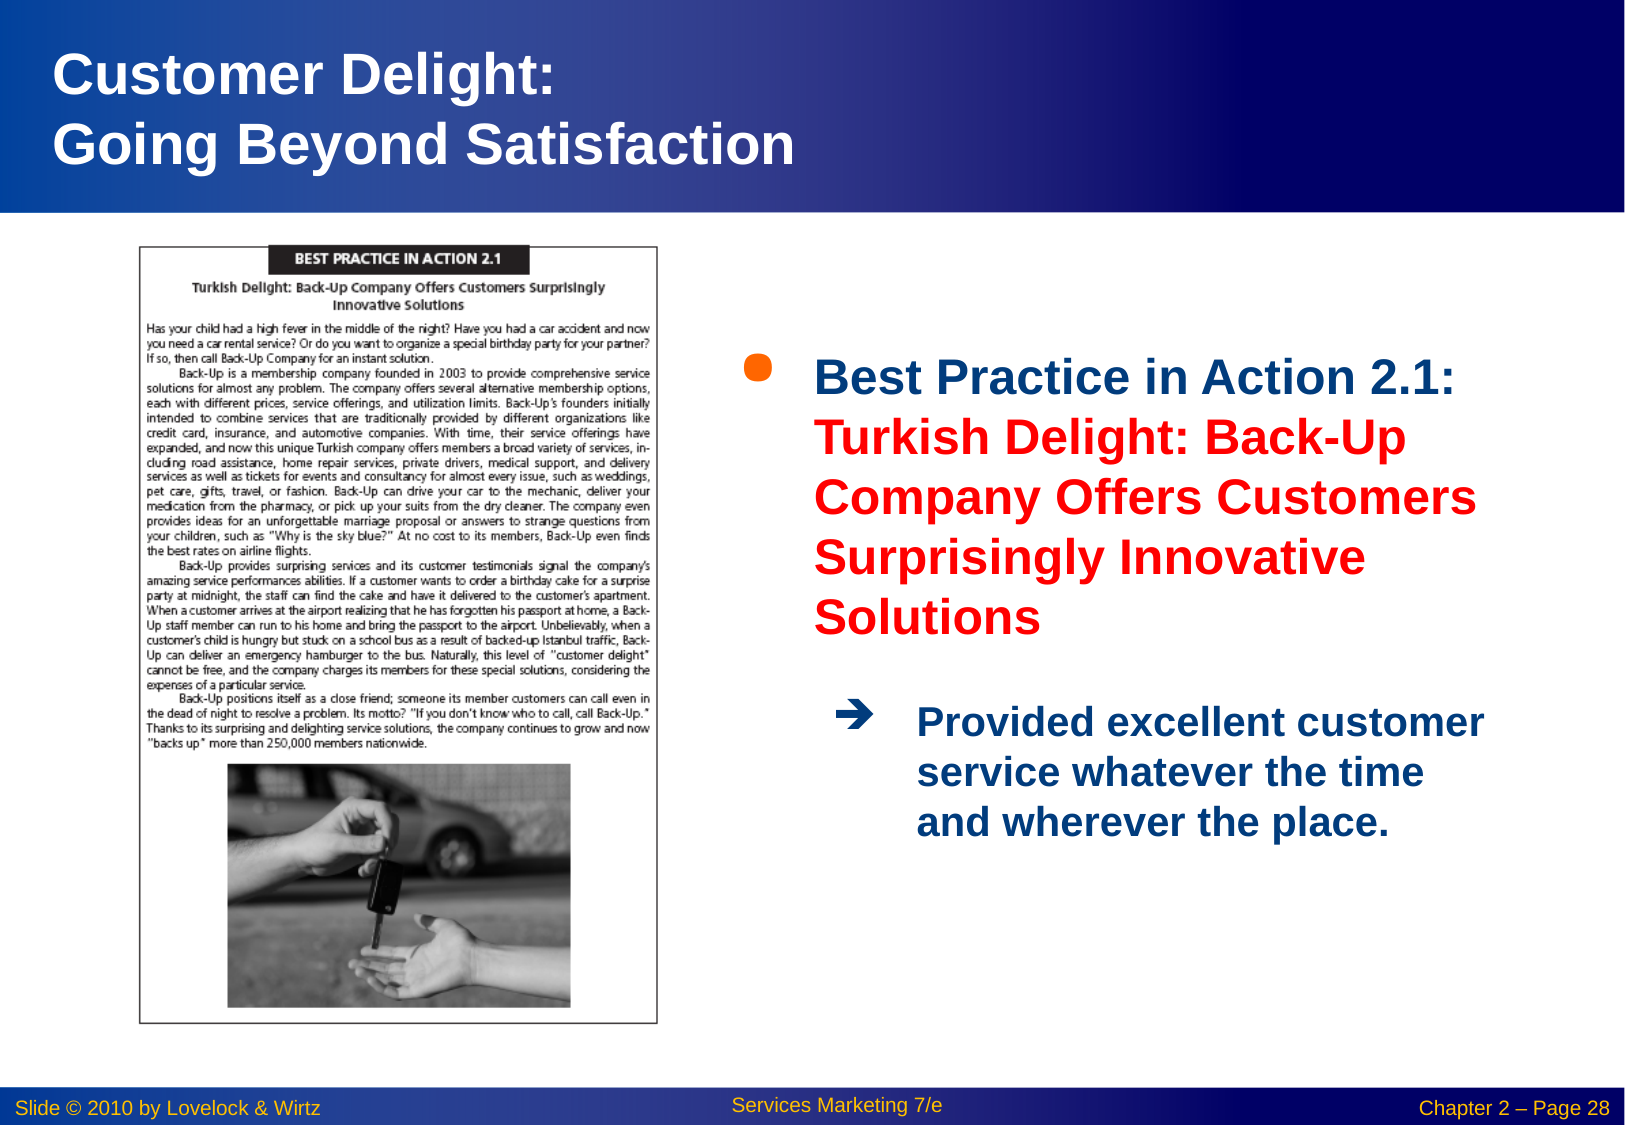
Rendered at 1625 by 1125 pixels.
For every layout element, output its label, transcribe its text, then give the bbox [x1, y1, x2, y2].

list Best Practice in Action 2.1: Turkish Delight: Back-Up Company Offers Customers Surprisingly Innovative Solutions Provided excellent customer service whatever the time and wherever the place. [724, 336, 1513, 1001]
picture [111, 237, 680, 1034]
title Customer Delight: Going Beyond Satisfaction [36, 37, 1088, 176]
